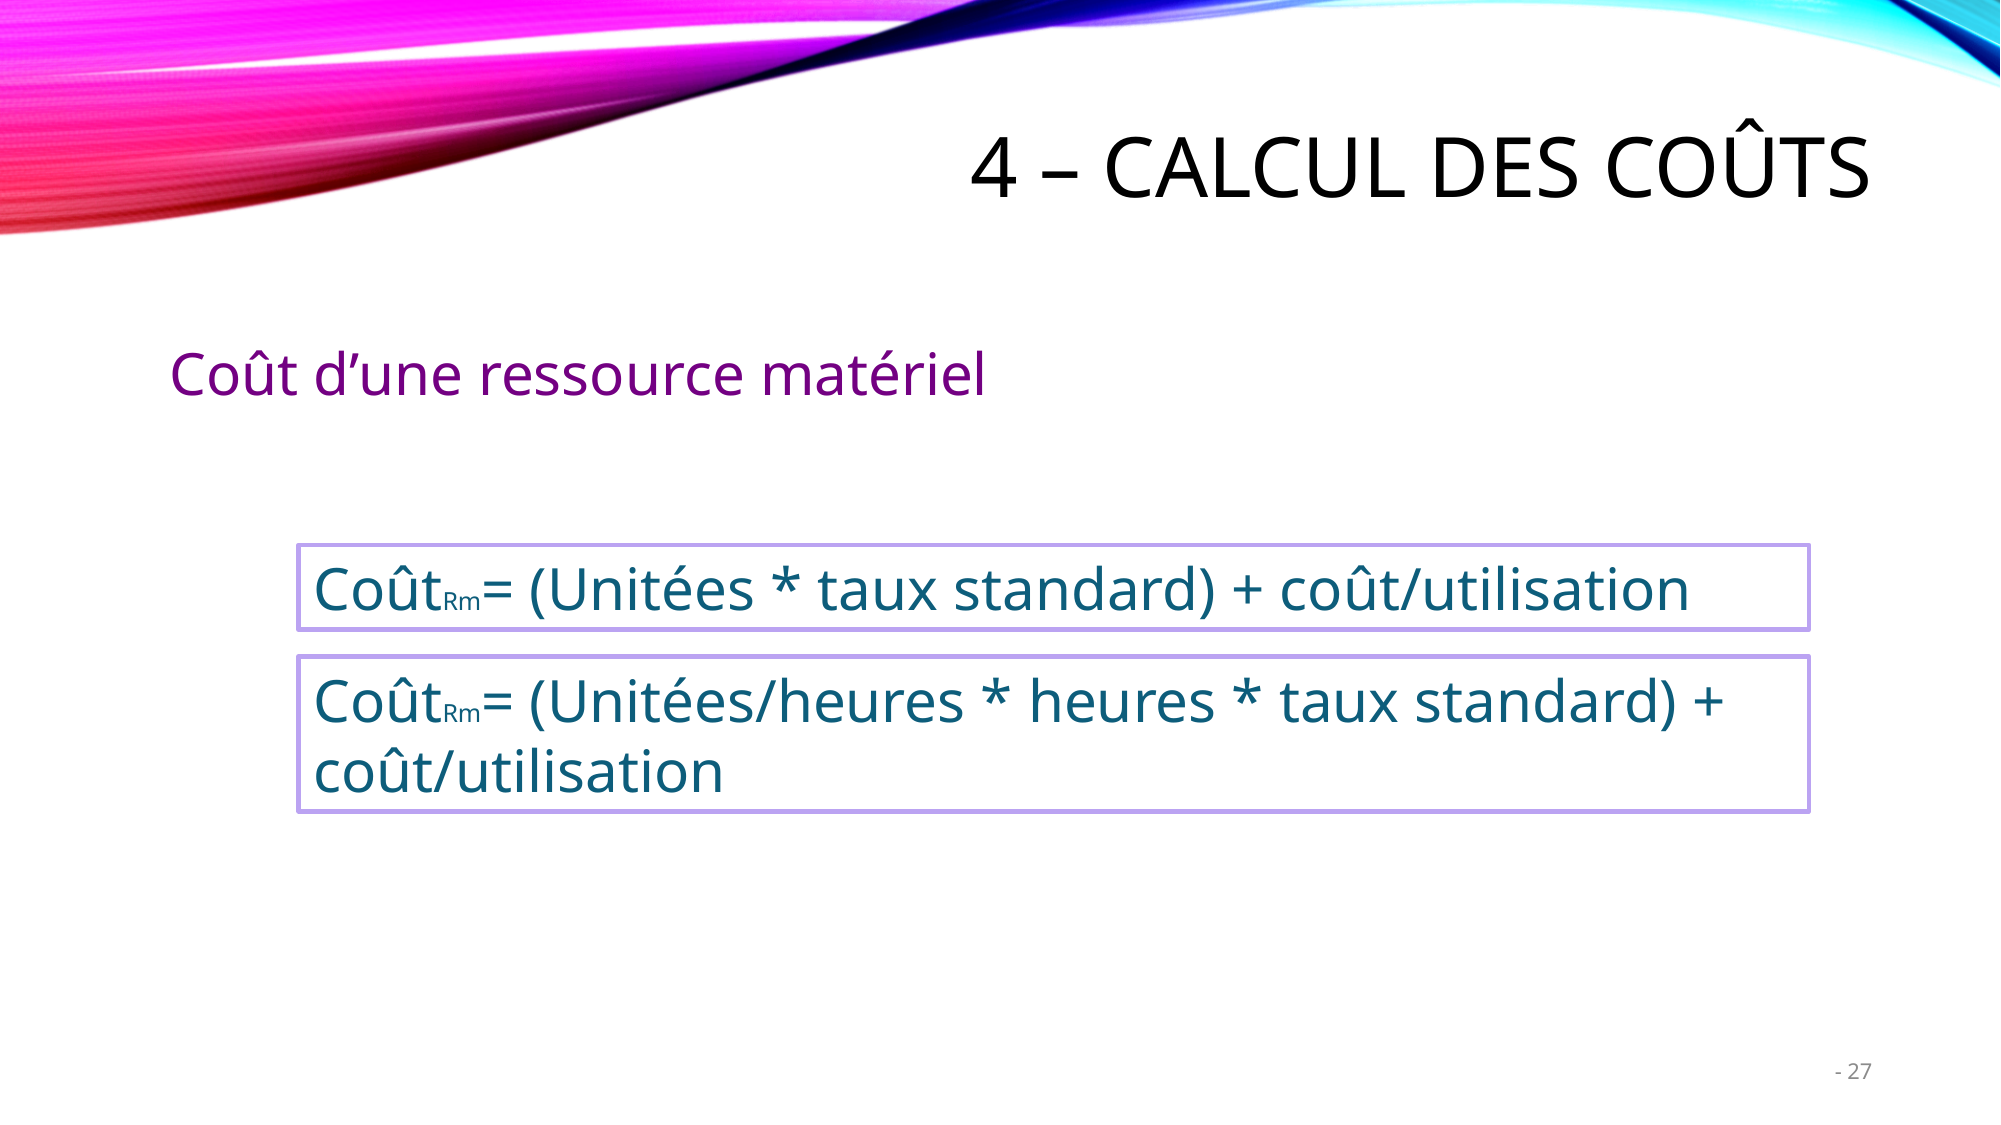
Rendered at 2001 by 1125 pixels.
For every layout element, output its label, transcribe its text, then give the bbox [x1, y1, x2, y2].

slide_number 27 [1808, 1042, 1888, 1103]
text_box Coût d’une ressource matériel [154, 259, 1841, 415]
picture [1890, 0, 2000, 75]
picture [0, 0, 2000, 237]
picture [1910, 0, 2000, 45]
title 4 – Calcul des coûts [638, 64, 1888, 277]
text_box CoûtRm= (Unitées * taux standard) + coût/utilisation [298, 544, 1809, 630]
text_box CoûtRm= (Unitées/heures * heures * taux standard) + coût/utilisation [298, 656, 1809, 812]
